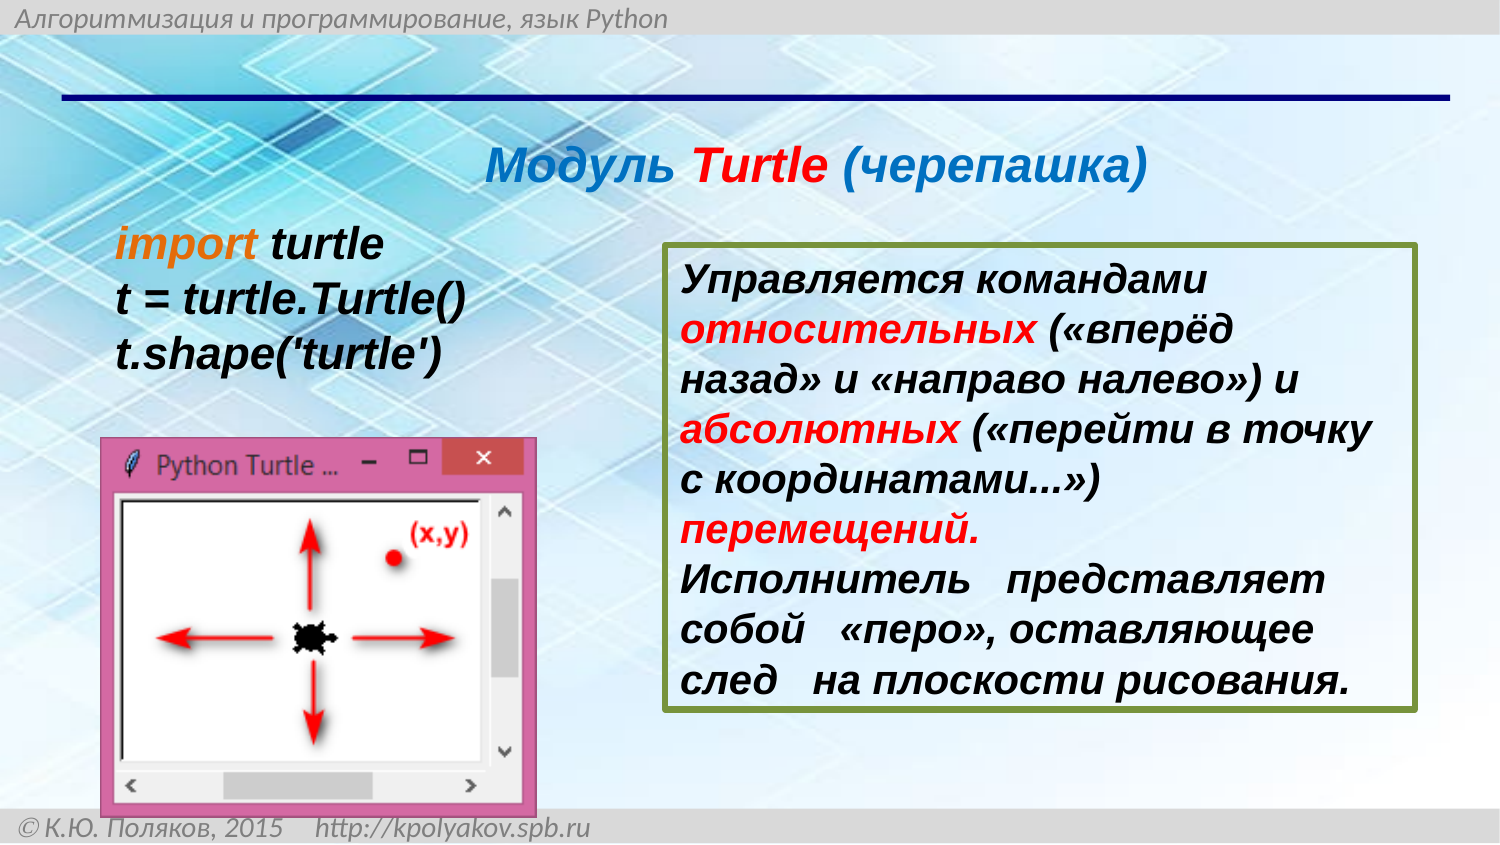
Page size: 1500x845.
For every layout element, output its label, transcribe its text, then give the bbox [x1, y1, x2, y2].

picture [0, 35, 1500, 819]
text_box Управляется командами относительных («вперёд­ назад» и «направо налево») и абсолютных («перейти в точку с координатами...») перемещений. Исполнитель представляет собой «перо», оставляющее след на плоскости рисования. [665, 244, 1415, 710]
text_box Модуль Turtle (черепашка) [309, 133, 1323, 192]
text_box import turtle t = turtle.Turtle() t.shape('turtle') [100, 205, 561, 386]
